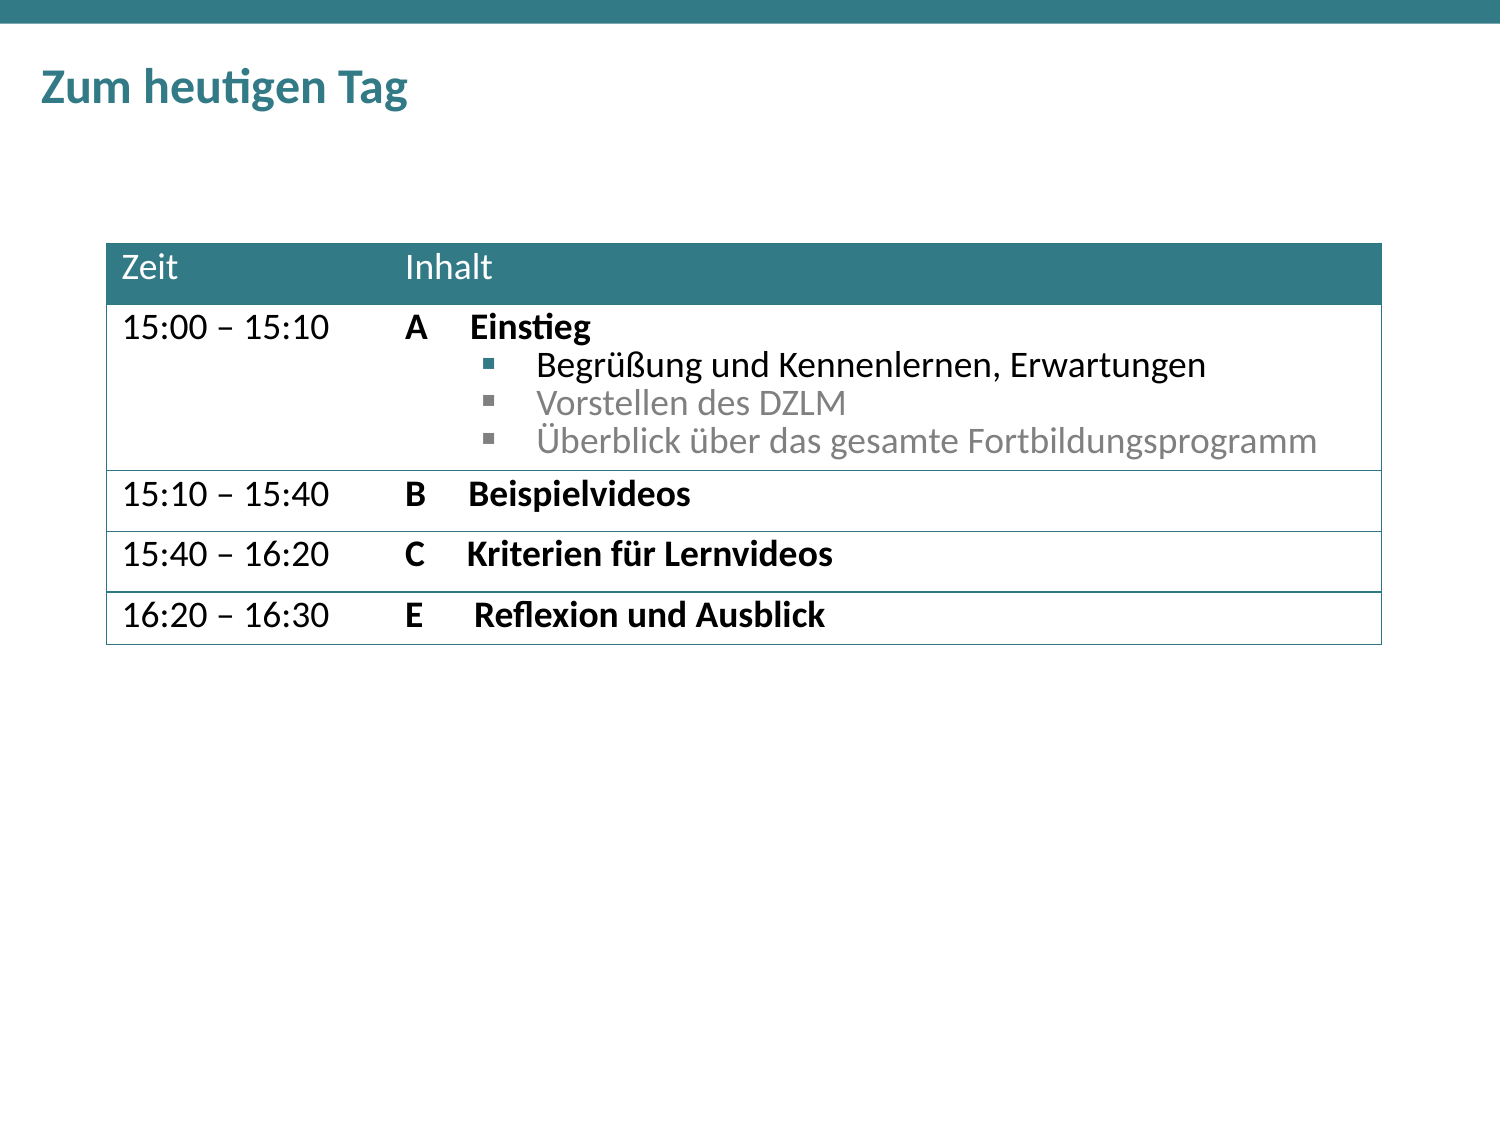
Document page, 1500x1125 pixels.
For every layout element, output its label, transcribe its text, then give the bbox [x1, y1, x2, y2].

table_header Zeit [107, 244, 390, 304]
table_cell 15:40 – 16:20 [107, 532, 390, 591]
table_cell 15:00 – 15:10 [107, 305, 390, 470]
table_cell B Beispielvideos [390, 471, 1381, 531]
table_cell C Kriterien für Lernvideos [390, 532, 1381, 591]
table_header Inhalt [390, 244, 1381, 304]
table_cell E Reflexion und Ausblick [390, 593, 1381, 644]
table_cell 16:20 – 16:30 [107, 593, 390, 644]
title Zum heutigen Tag [41, 53, 1459, 119]
table_cell 15:10 – 15:40 [107, 471, 390, 531]
table_cell A Einstieg Begrüßung und Kennenlernen, Erwartungen Vorstellen des DZLM Überblick über das gesamte Fortbildungsprogramm [390, 305, 1381, 470]
